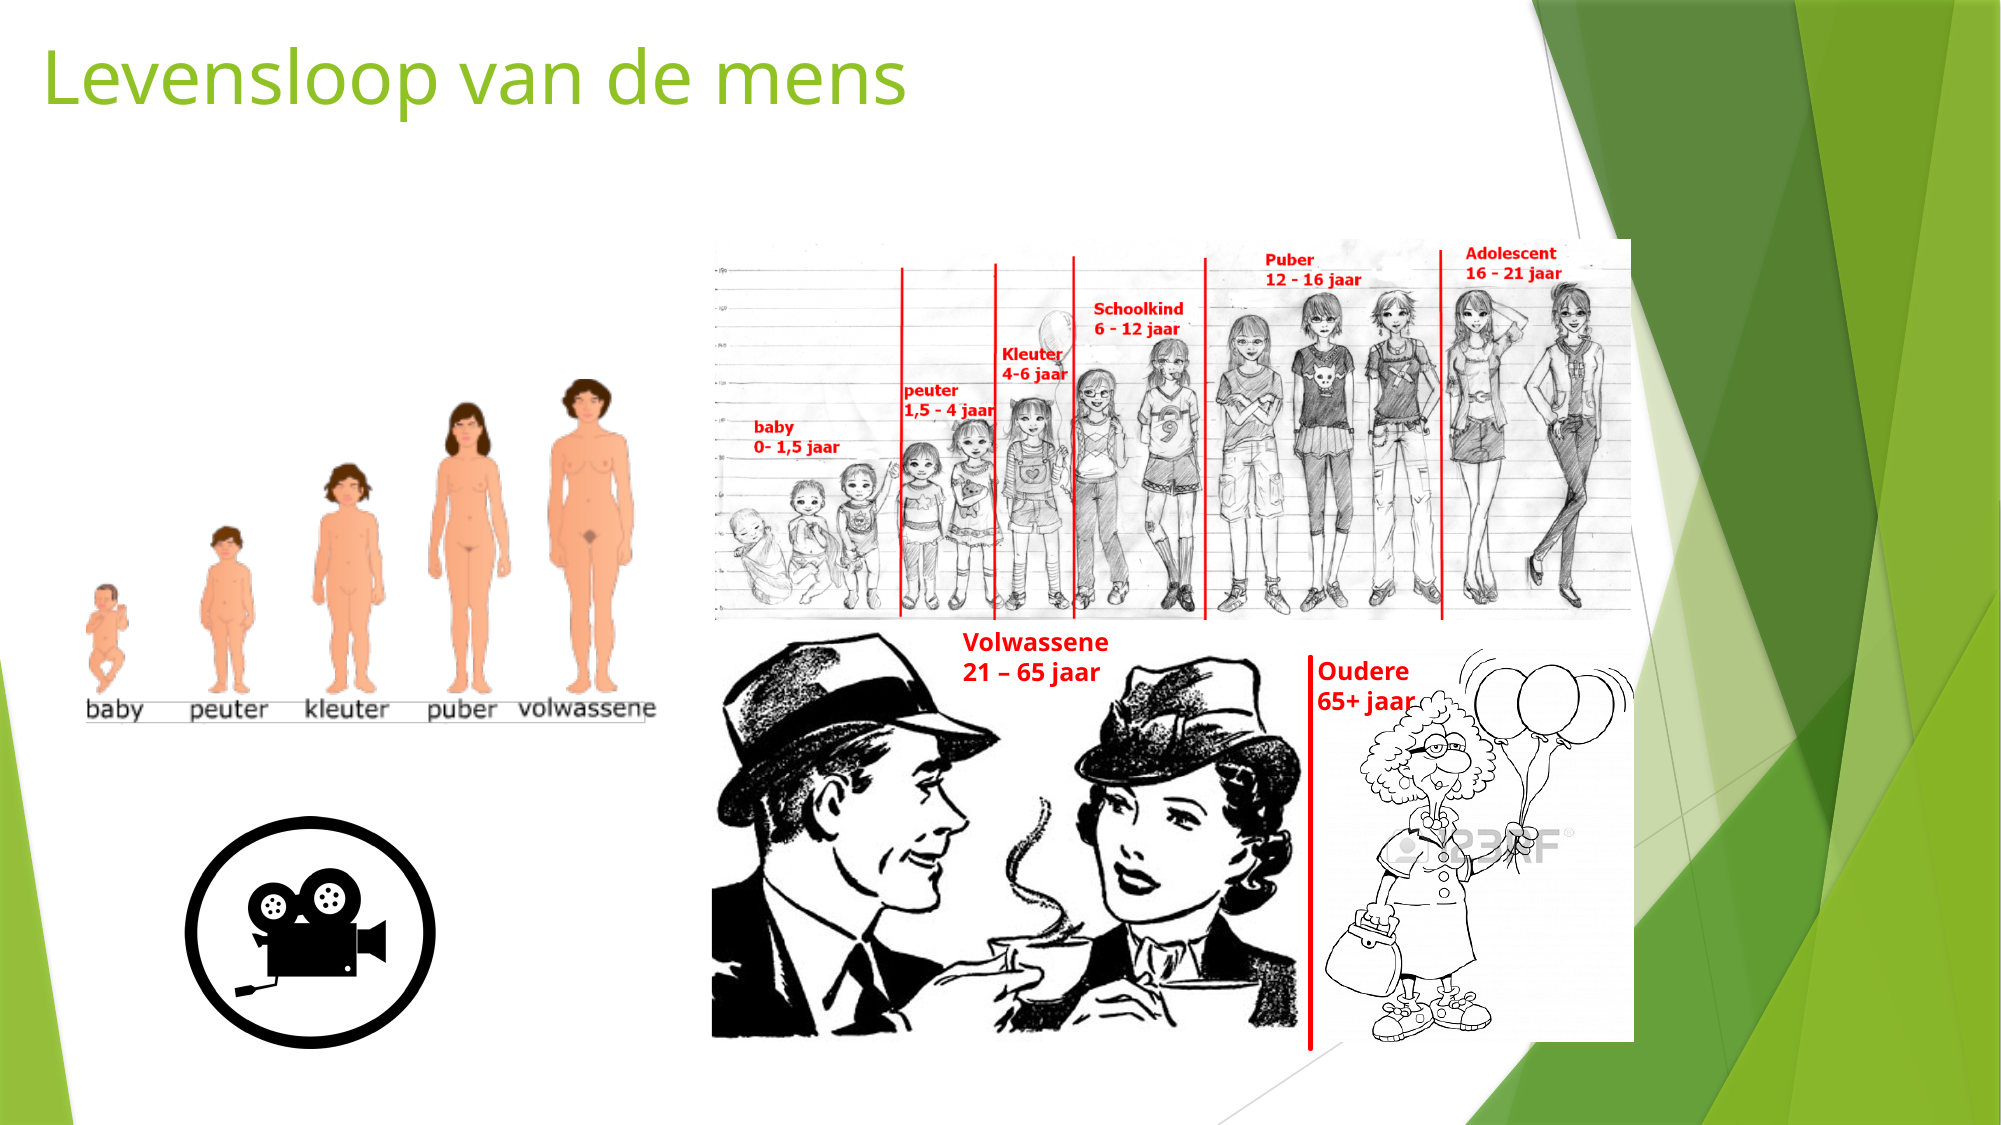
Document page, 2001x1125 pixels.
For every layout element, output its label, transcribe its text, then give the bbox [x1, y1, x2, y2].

picture [183, 816, 436, 1050]
text_box Boek 1 thema 1 [1023, 7, 1591, 82]
picture [714, 239, 1631, 618]
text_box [711, 618, 1634, 1050]
title Levensloop van de mens [26, 22, 1179, 211]
picture [85, 378, 665, 725]
